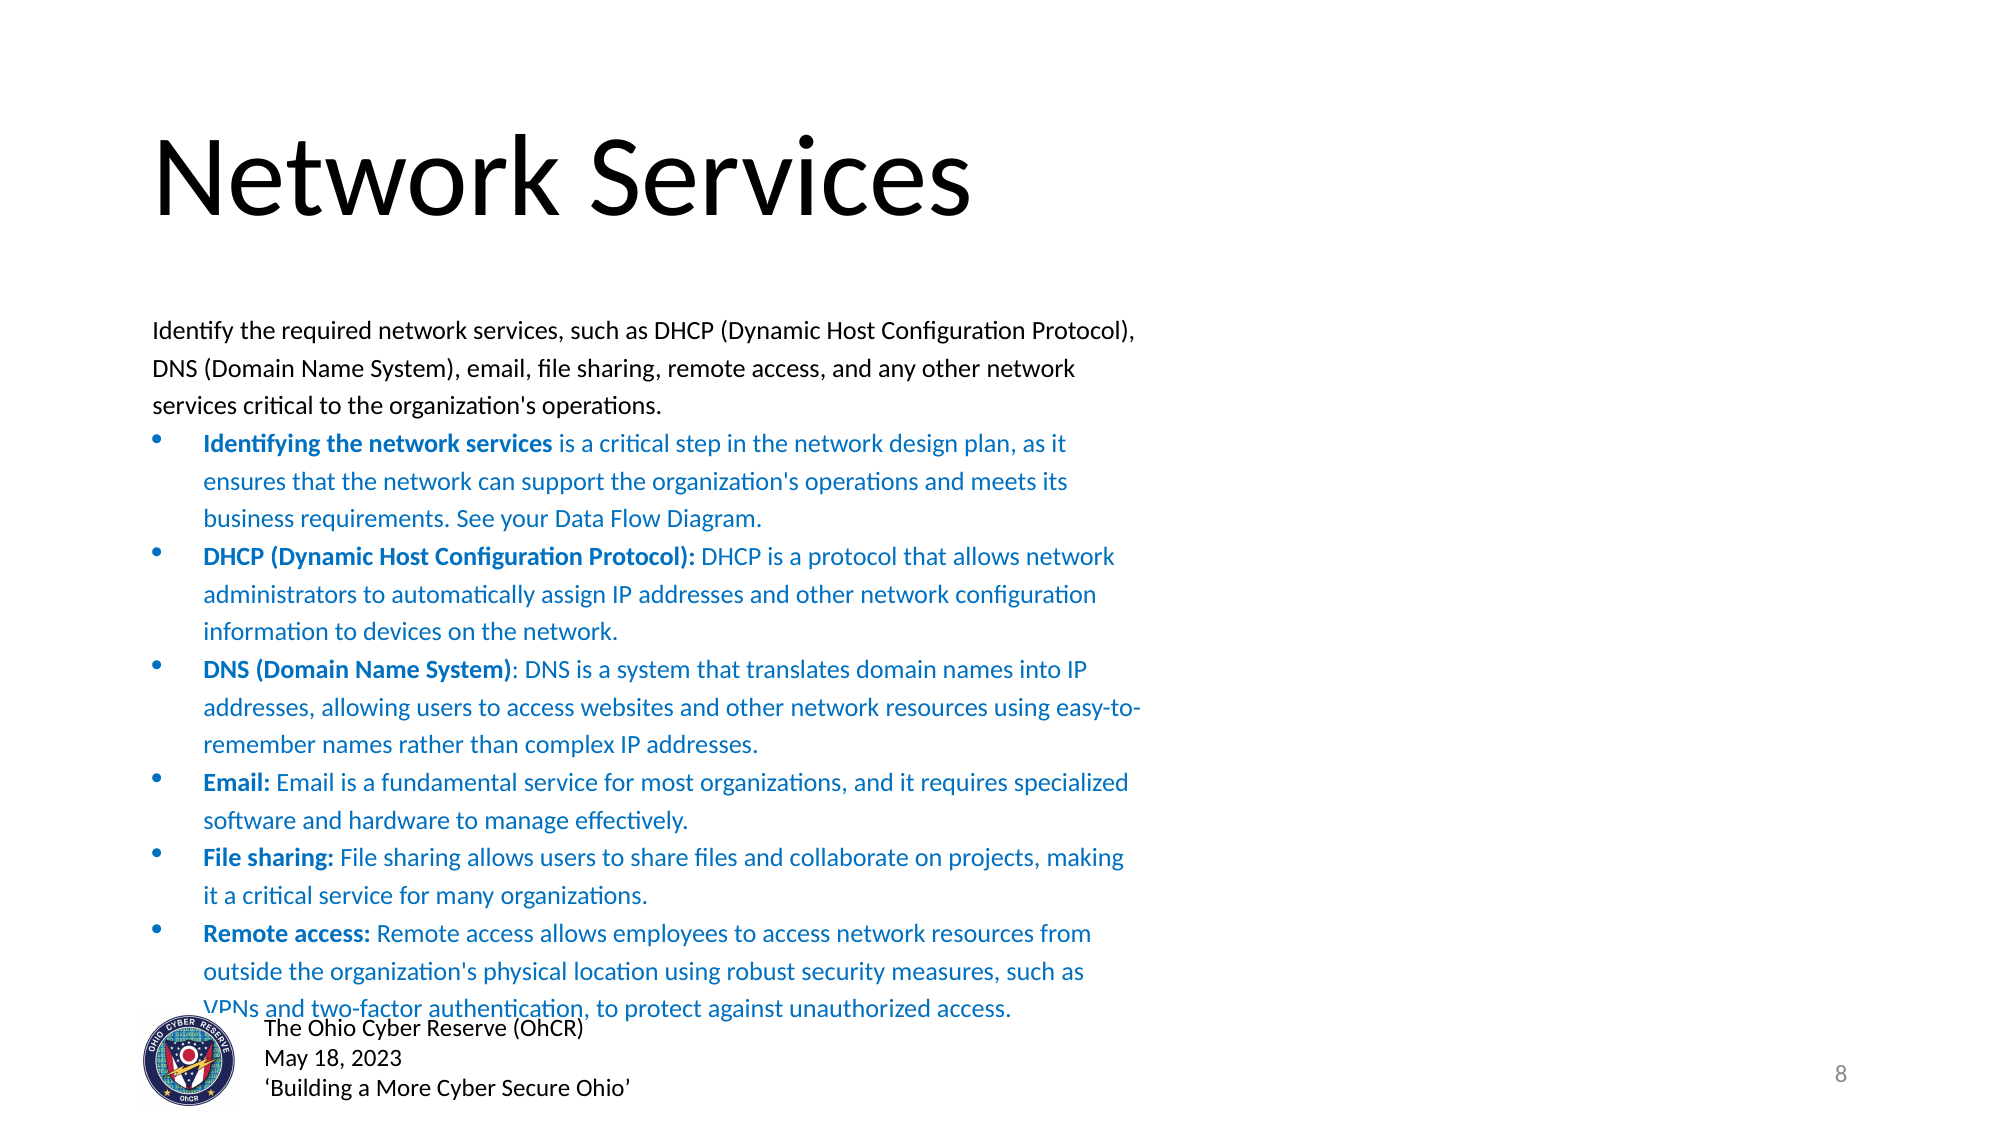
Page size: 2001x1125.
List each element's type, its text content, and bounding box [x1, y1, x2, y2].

slide_number 8 [1412, 1042, 1863, 1103]
title Network Services [137, 59, 1863, 278]
picture [140, 1013, 238, 1108]
text_box The Ohio Cyber Reserve (OhCR) May 18, 2023 ‘Building a More Cyber Secure Ohio’ [249, 1004, 647, 1109]
list Identify the required network services, such as DHCP (Dynamic Host Configuration Protocol), DNS (Domain Name System), email, file sharing, remote access, and any other network services critical to the organization's operations. Identifying the network services is a critical step in the network design plan, as it ensures that the network can support the organization's operations and meets its business requirements. See your Data Flow Diagram. DHCP (Dynamic Host Configuration Protocol): DHCP is a protocol that allows network administrators to automatically assign IP addresses and other network configuration information to devices on the network. DNS (Domain Name System): DNS is a system that translates domain names into IP addresses, allowing users to access websites and other network resources using easy-to-remember names rather than complex IP addresses. Email: Email is a fundamental service for most organizations, and it requires specialized software and hardware to manage effectively. File sharing: File sharing allows users to share files and collaborate on projects, making it a critical service for many organizations. Remote access: Remote access allows employees to access network resources from outside the organization's physical location using robust security measures, such as VPNs and two-factor authentication, to protect against unauthorized access. [137, 299, 1159, 1031]
